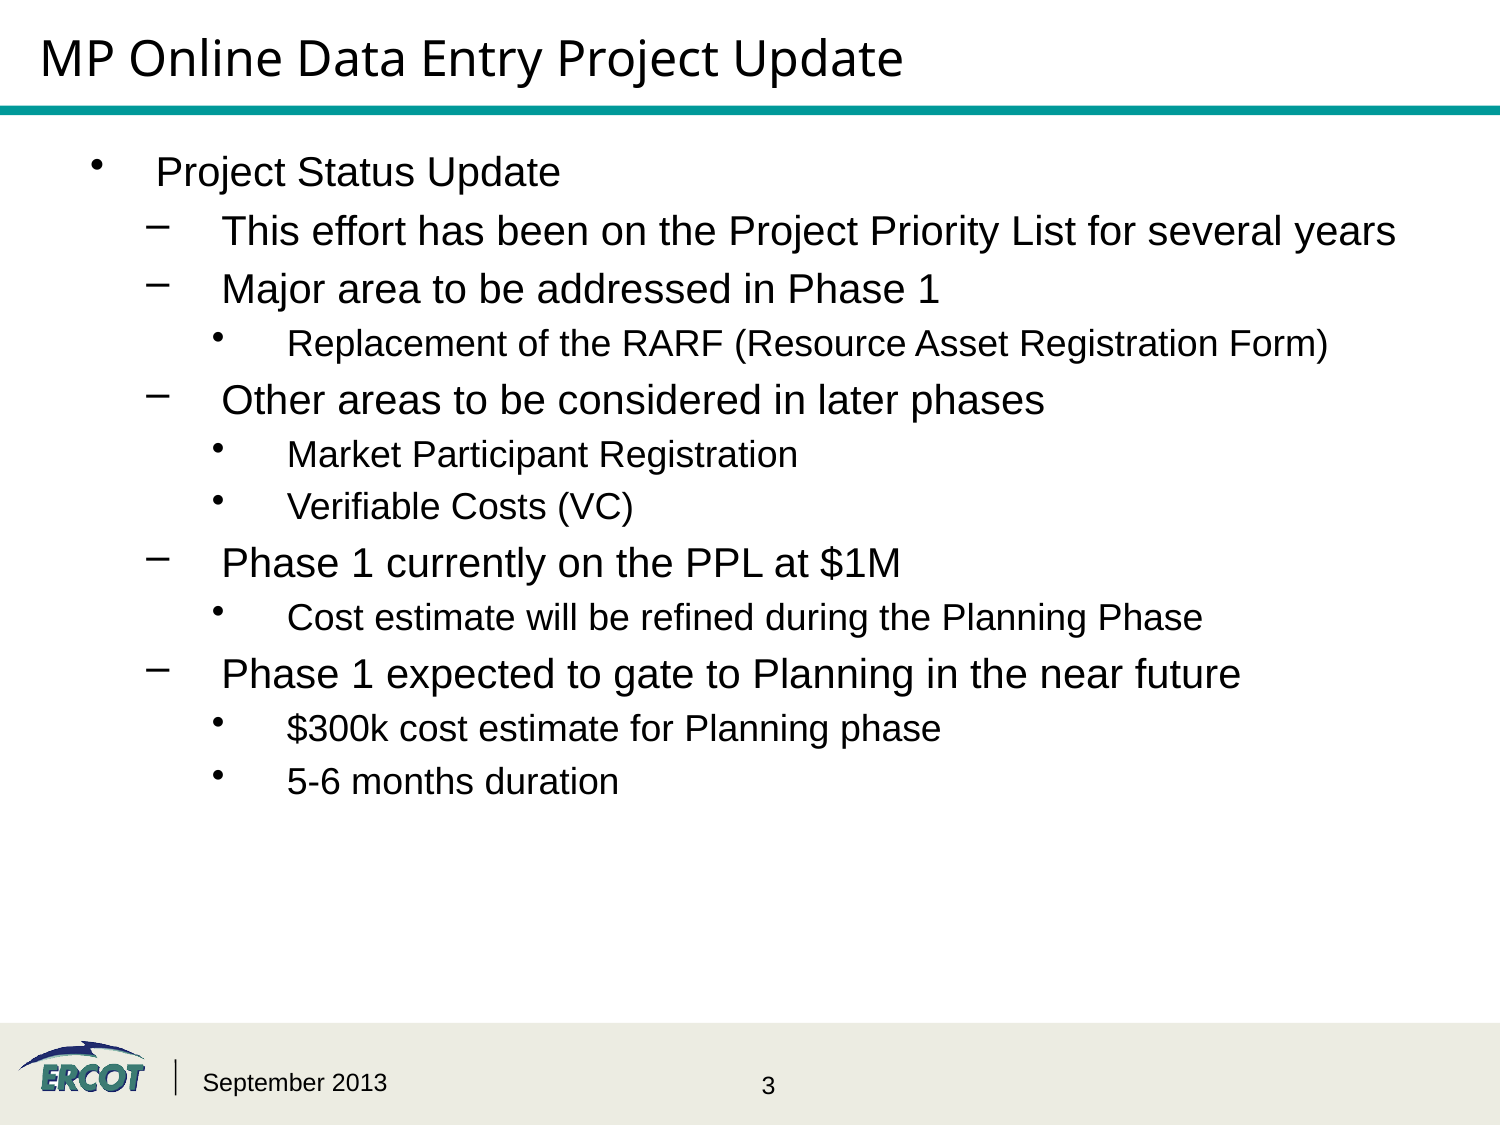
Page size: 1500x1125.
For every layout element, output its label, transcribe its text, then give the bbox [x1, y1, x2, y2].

list Project Status Update This effort has been on the Project Priority List for several years Major area to be addressed in Phase 1 Replacement of the RARF (Resource Asset Registration Form) Other areas to be considered in later phases Market Participant Registration Verifiable Costs (VC) Phase 1 currently on the PPL at $1M Cost estimate will be refined during the Planning Phase Phase 1 expected to gate to Planning in the near future $300k cost estimate for Planning phase 5-6 months duration [74, 137, 1438, 1001]
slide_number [187, 1059, 538, 1113]
picture [10, 1031, 151, 1111]
title MP Online Data Entry Project Update [24, 0, 1201, 113]
